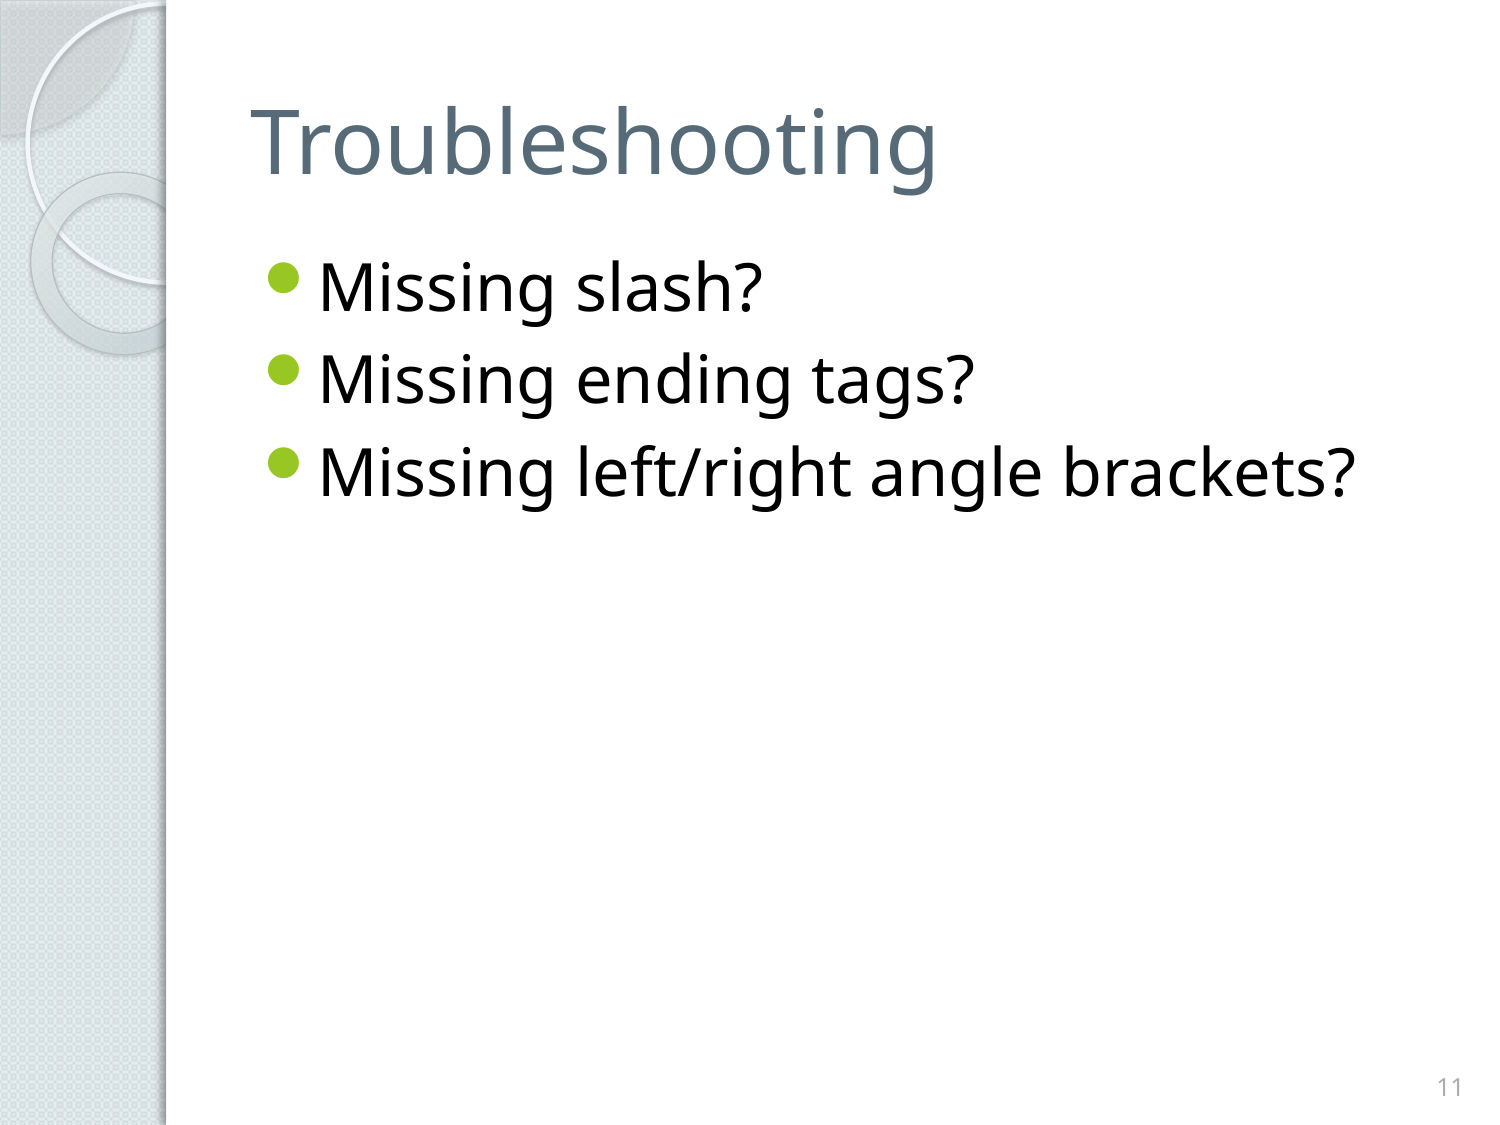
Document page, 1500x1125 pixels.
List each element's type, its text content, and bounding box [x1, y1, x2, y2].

title Troubleshooting [235, 45, 1466, 233]
list Missing slash? Missing ending tags? Missing left/right angle brackets? [235, 237, 1466, 1025]
slide_number 11 [1413, 1034, 1488, 1113]
